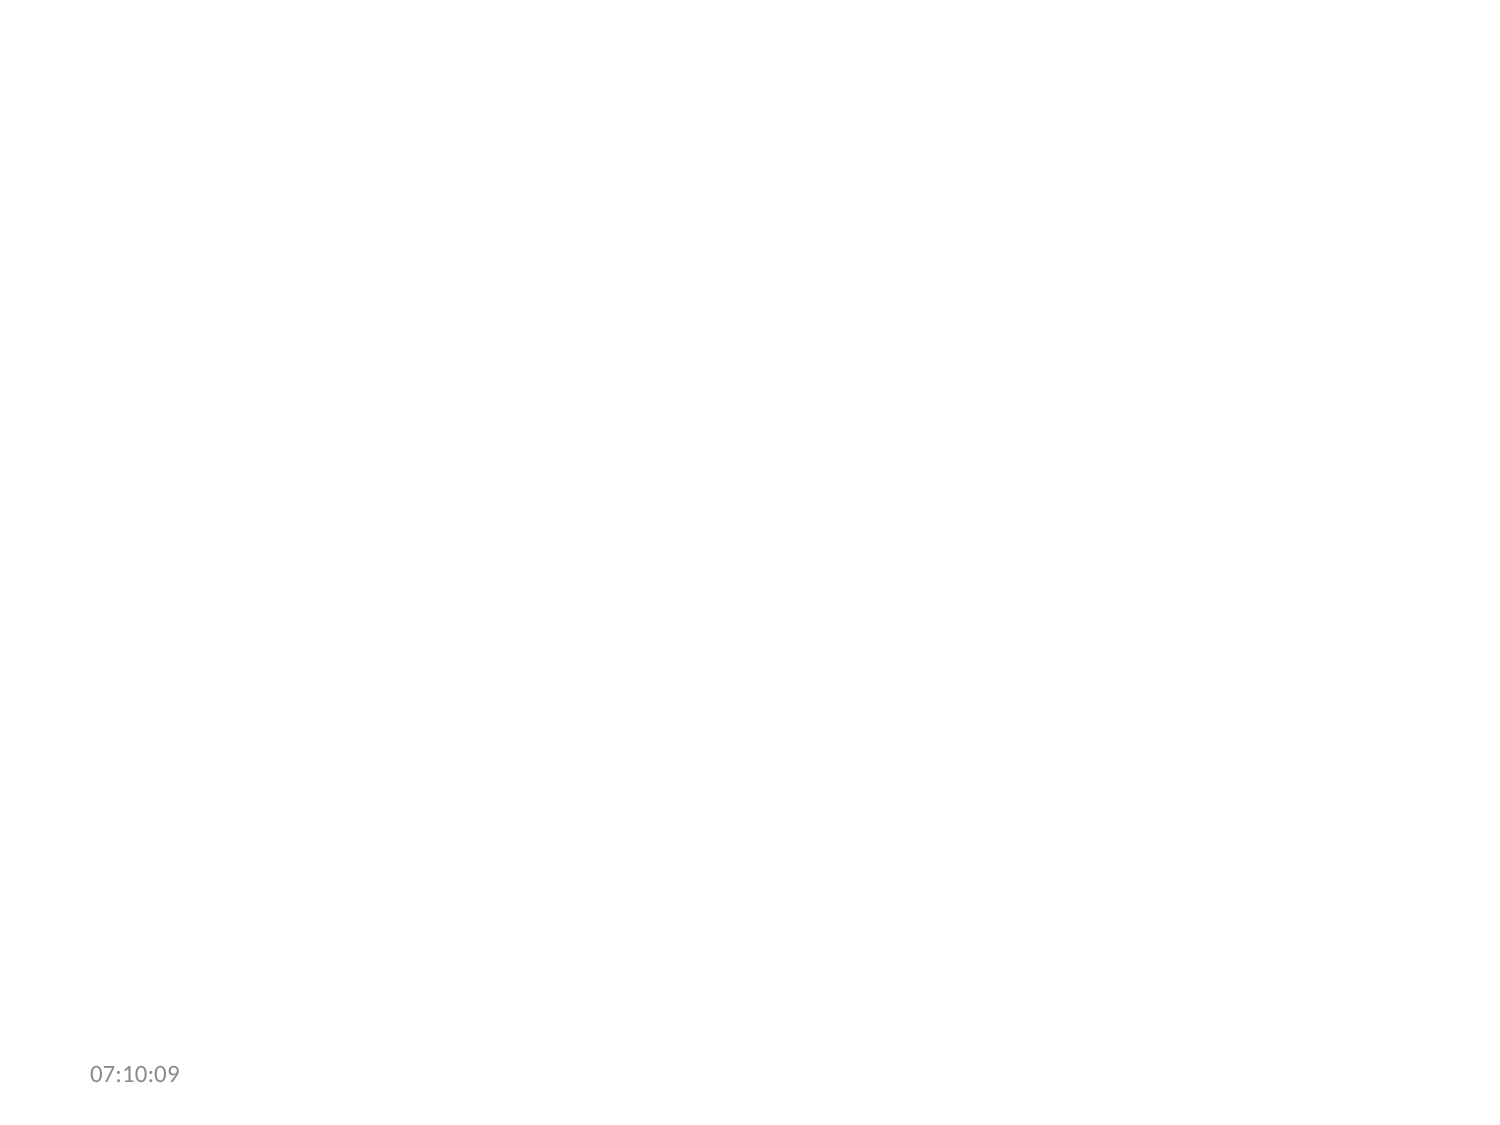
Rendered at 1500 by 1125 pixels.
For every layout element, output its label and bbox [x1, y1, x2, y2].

slide_number [75, 1042, 425, 1103]
